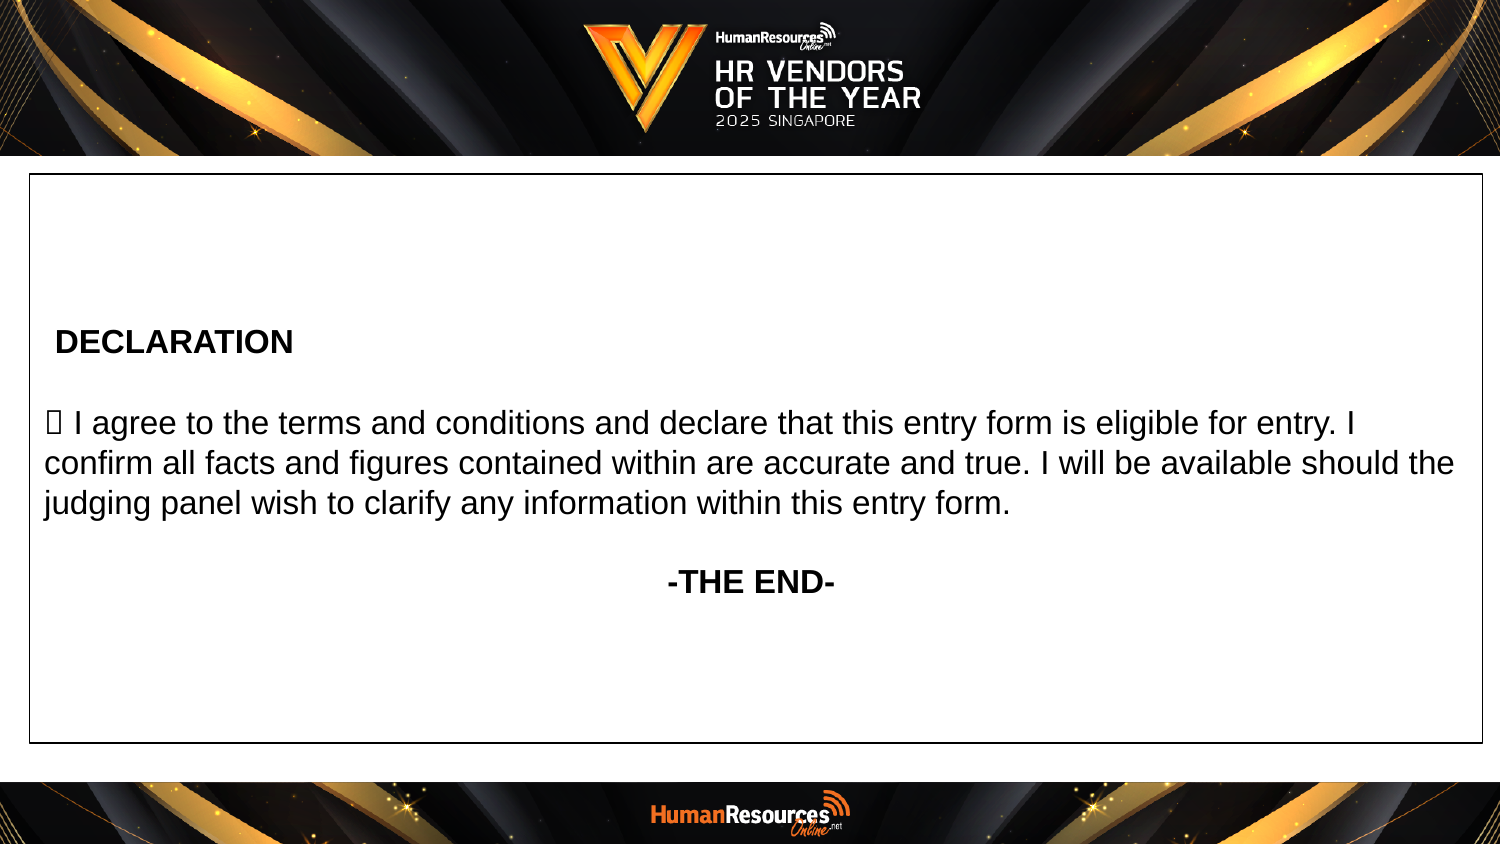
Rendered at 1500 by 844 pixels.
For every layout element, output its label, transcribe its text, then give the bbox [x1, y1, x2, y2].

picture [0, 0, 1500, 844]
text_box DECLARATION  I agree to the terms and conditions and declare that this entry form is eligible for entry. I confirm all facts and figures contained within are accurate and true. I will be available should the judging panel wish to clarify any information within this entry form. -THE END- [27, 172, 1484, 745]
